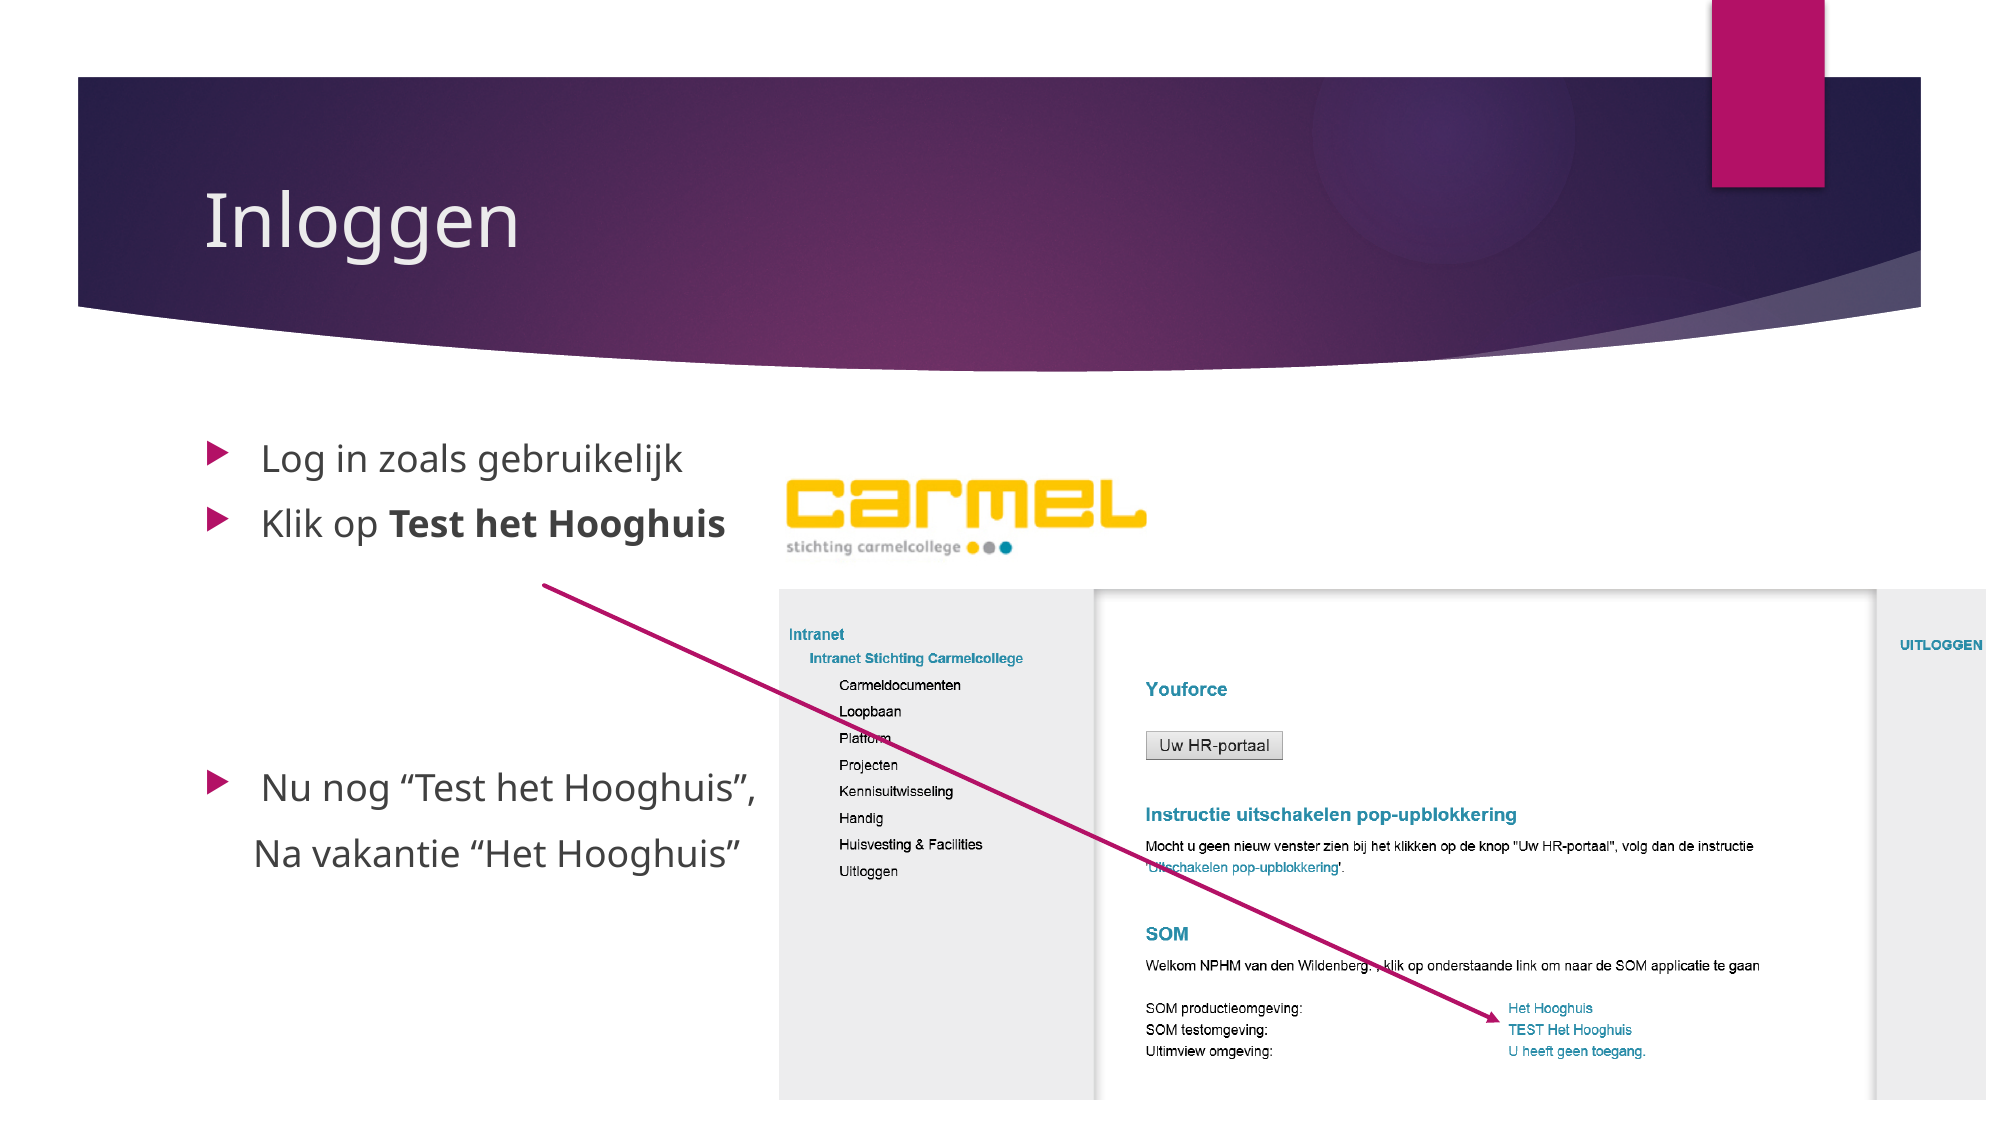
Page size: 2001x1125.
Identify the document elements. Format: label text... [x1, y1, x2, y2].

title Inloggen [189, 159, 1627, 276]
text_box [543, 585, 1501, 1023]
list Log in zoals gebruikelijk Klik op Test het Hooghuis Nu nog “Test het Hooghuis”, Na vakantie “Het Hooghuis” [189, 427, 1638, 988]
picture [778, 473, 1986, 1101]
